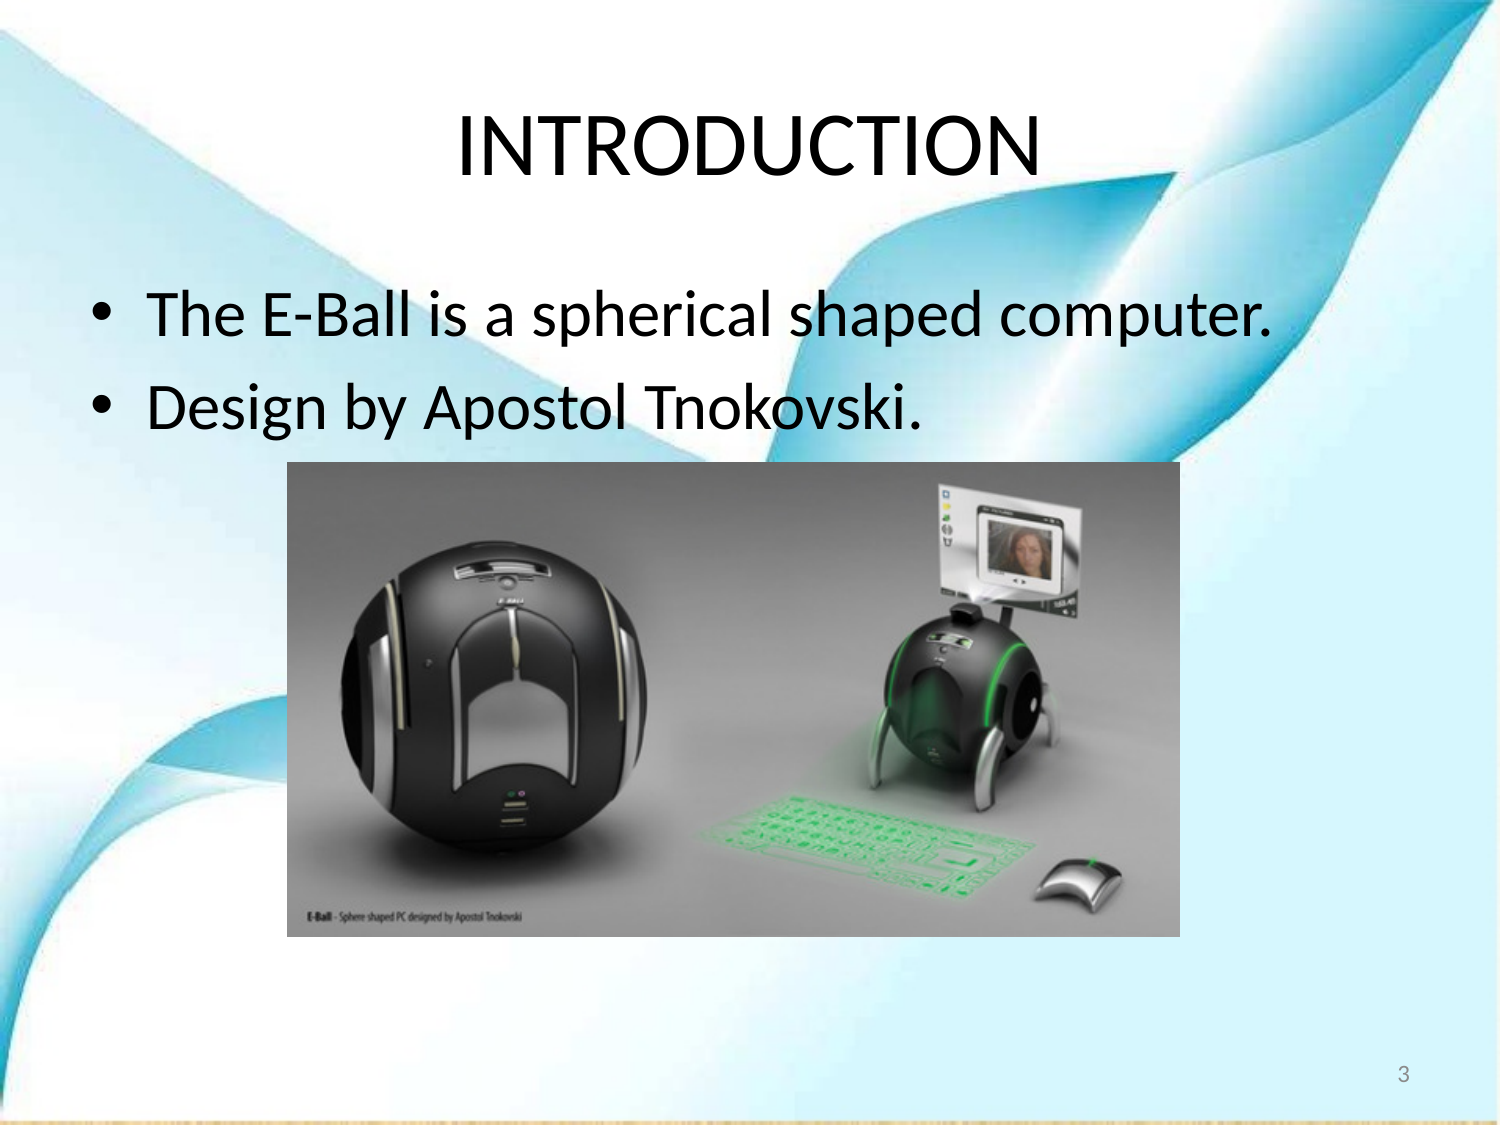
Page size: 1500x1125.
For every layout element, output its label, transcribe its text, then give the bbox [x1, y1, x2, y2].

list The E-Ball is a spherical shaped computer. Design by Apostol Tnokovski. [74, 262, 1426, 501]
slide_number 3 [1074, 1042, 1425, 1103]
title INTRODUCTION [74, 44, 1426, 233]
picture [0, 0, 1500, 1125]
